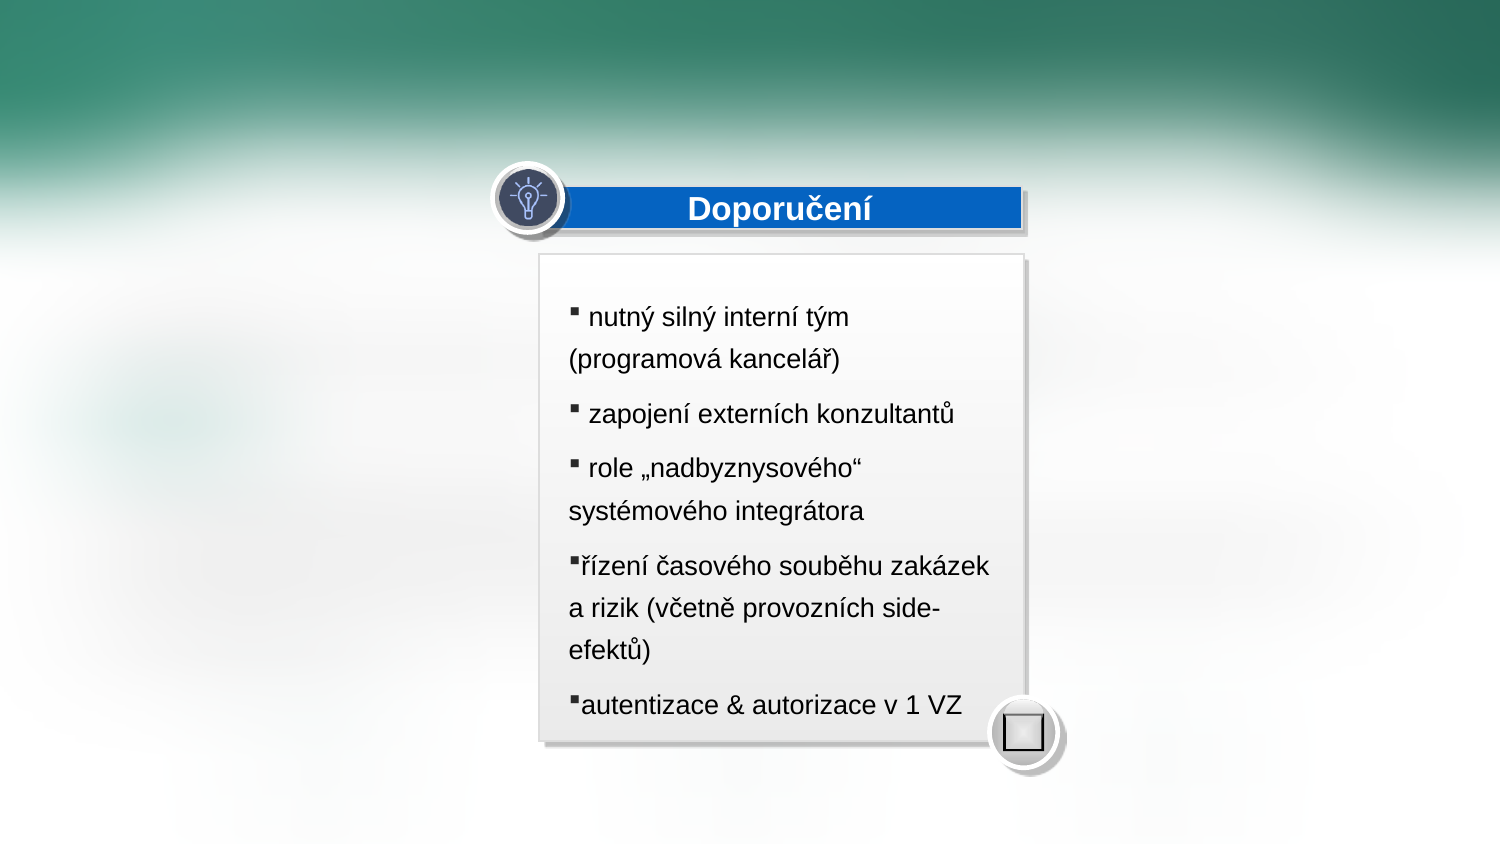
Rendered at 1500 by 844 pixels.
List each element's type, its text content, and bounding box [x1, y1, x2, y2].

text_box Doporučení [567, 185, 1022, 230]
picture [0, 0, 1500, 844]
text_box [492, 163, 563, 233]
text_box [989, 696, 1058, 769]
text_box nutný silný interní tým (programová kancelář) zapojení externích konzultantů role „nadbyznysového“ systémového integrátora řízení časového souběhu zakázek a rizik (včetně provozních side-efektů) autentizace & autorizace v 1 VZ [539, 253, 1024, 741]
